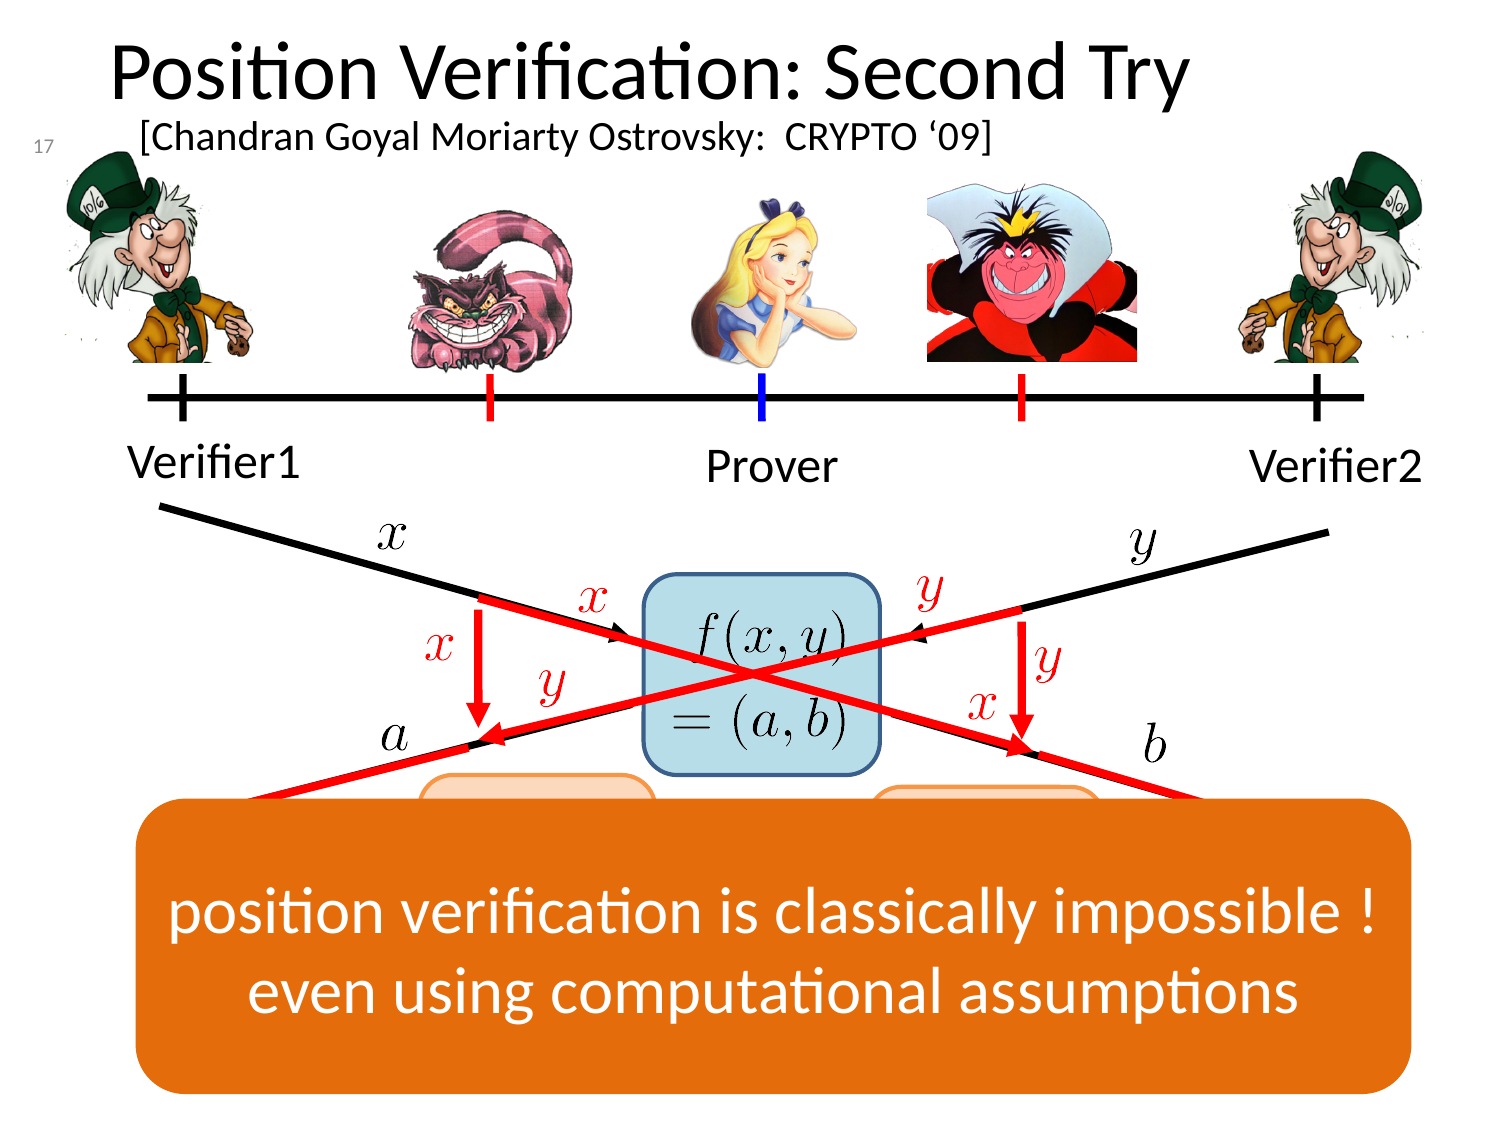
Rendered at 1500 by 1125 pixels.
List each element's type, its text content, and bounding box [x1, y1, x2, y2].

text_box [418, 774, 656, 977]
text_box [643, 760, 881, 776]
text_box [1233, 149, 1459, 502]
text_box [418, 646, 471, 729]
text_box position verification is classically impossible ! even using computational assumptions [133, 796, 1414, 1097]
title Position Verification: Second Try [94, 8, 1471, 149]
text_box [926, 183, 1138, 422]
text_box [690, 198, 916, 502]
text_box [64, 149, 337, 497]
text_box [407, 208, 573, 422]
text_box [1038, 646, 1062, 740]
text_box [891, 713, 1341, 844]
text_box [478, 573, 1022, 740]
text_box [170, 704, 633, 823]
text_box [Chandran Goyal Moriarty Ostrovsky: CRYPTO ‘09] [123, 101, 1046, 161]
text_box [478, 585, 1034, 752]
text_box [867, 786, 1105, 988]
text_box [159, 505, 633, 639]
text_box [903, 526, 1330, 639]
